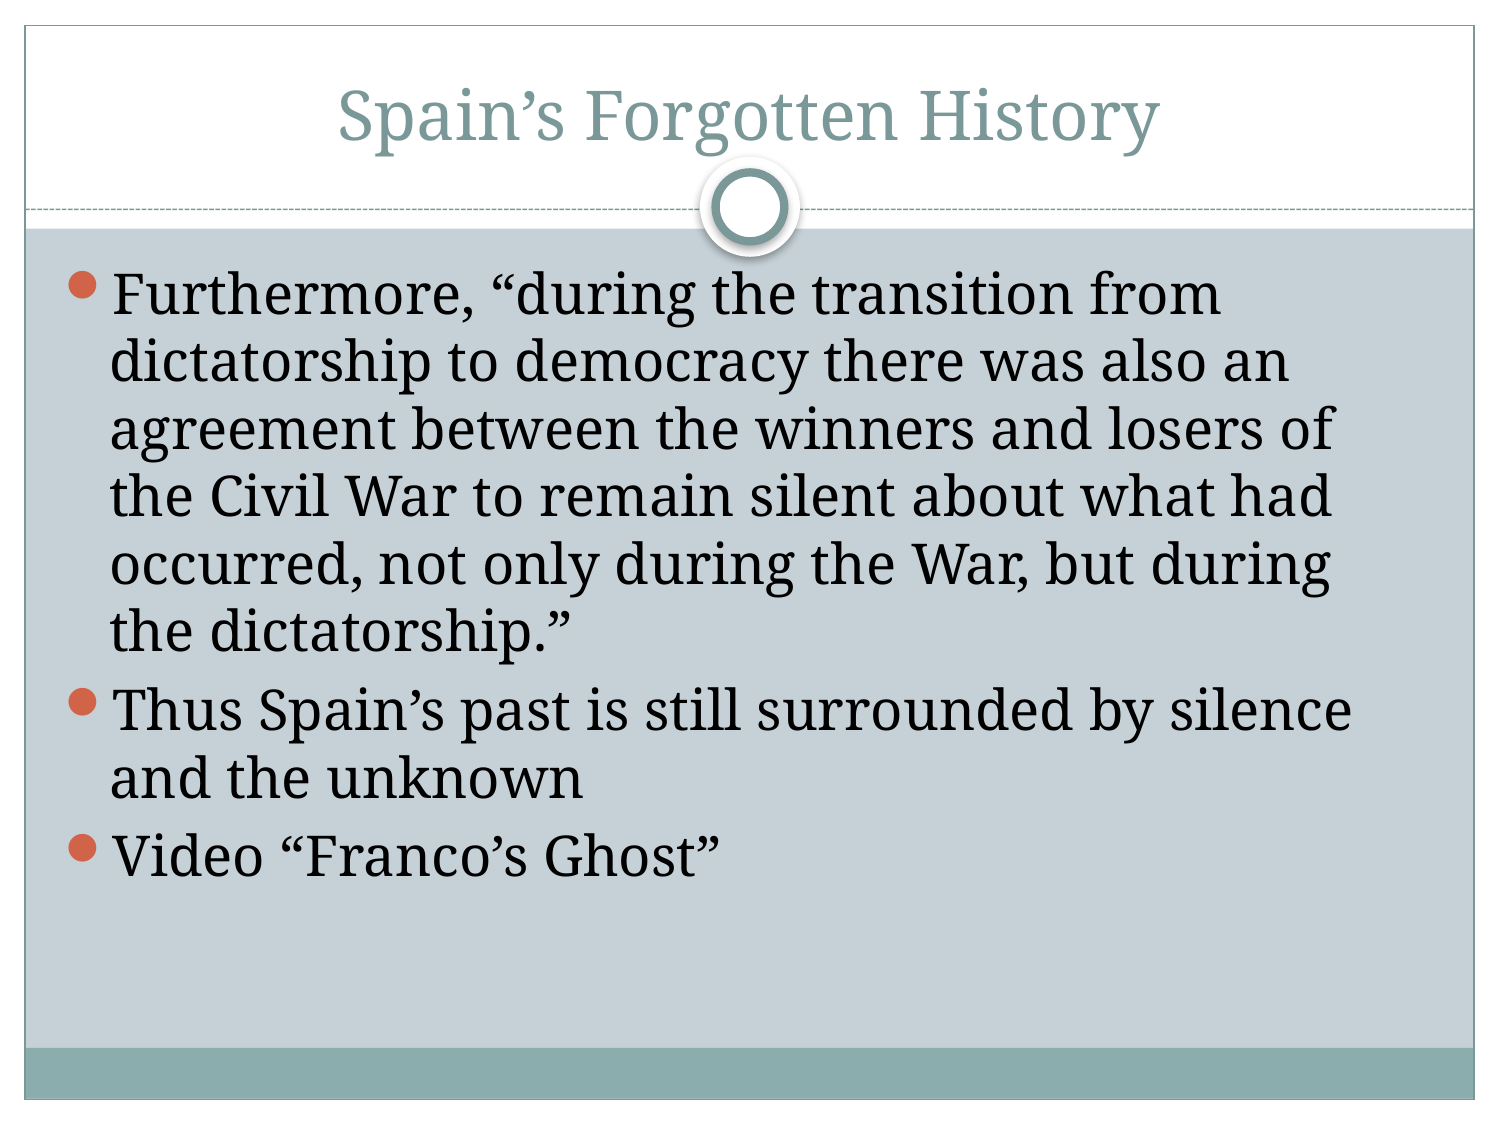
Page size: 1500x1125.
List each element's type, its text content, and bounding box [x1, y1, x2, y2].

list Furthermore, “during the transition from dictatorship to democracy there was also an agreement between the winners and losers of the Civil War to remain silent about what had occurred, not only during the War, but during the dictatorship.” Thus Spain’s past is still surrounded by silence and the unknown Video “Franco’s Ghost” [49, 250, 1445, 1001]
title Spain’s Forgotten History [49, 37, 1450, 162]
